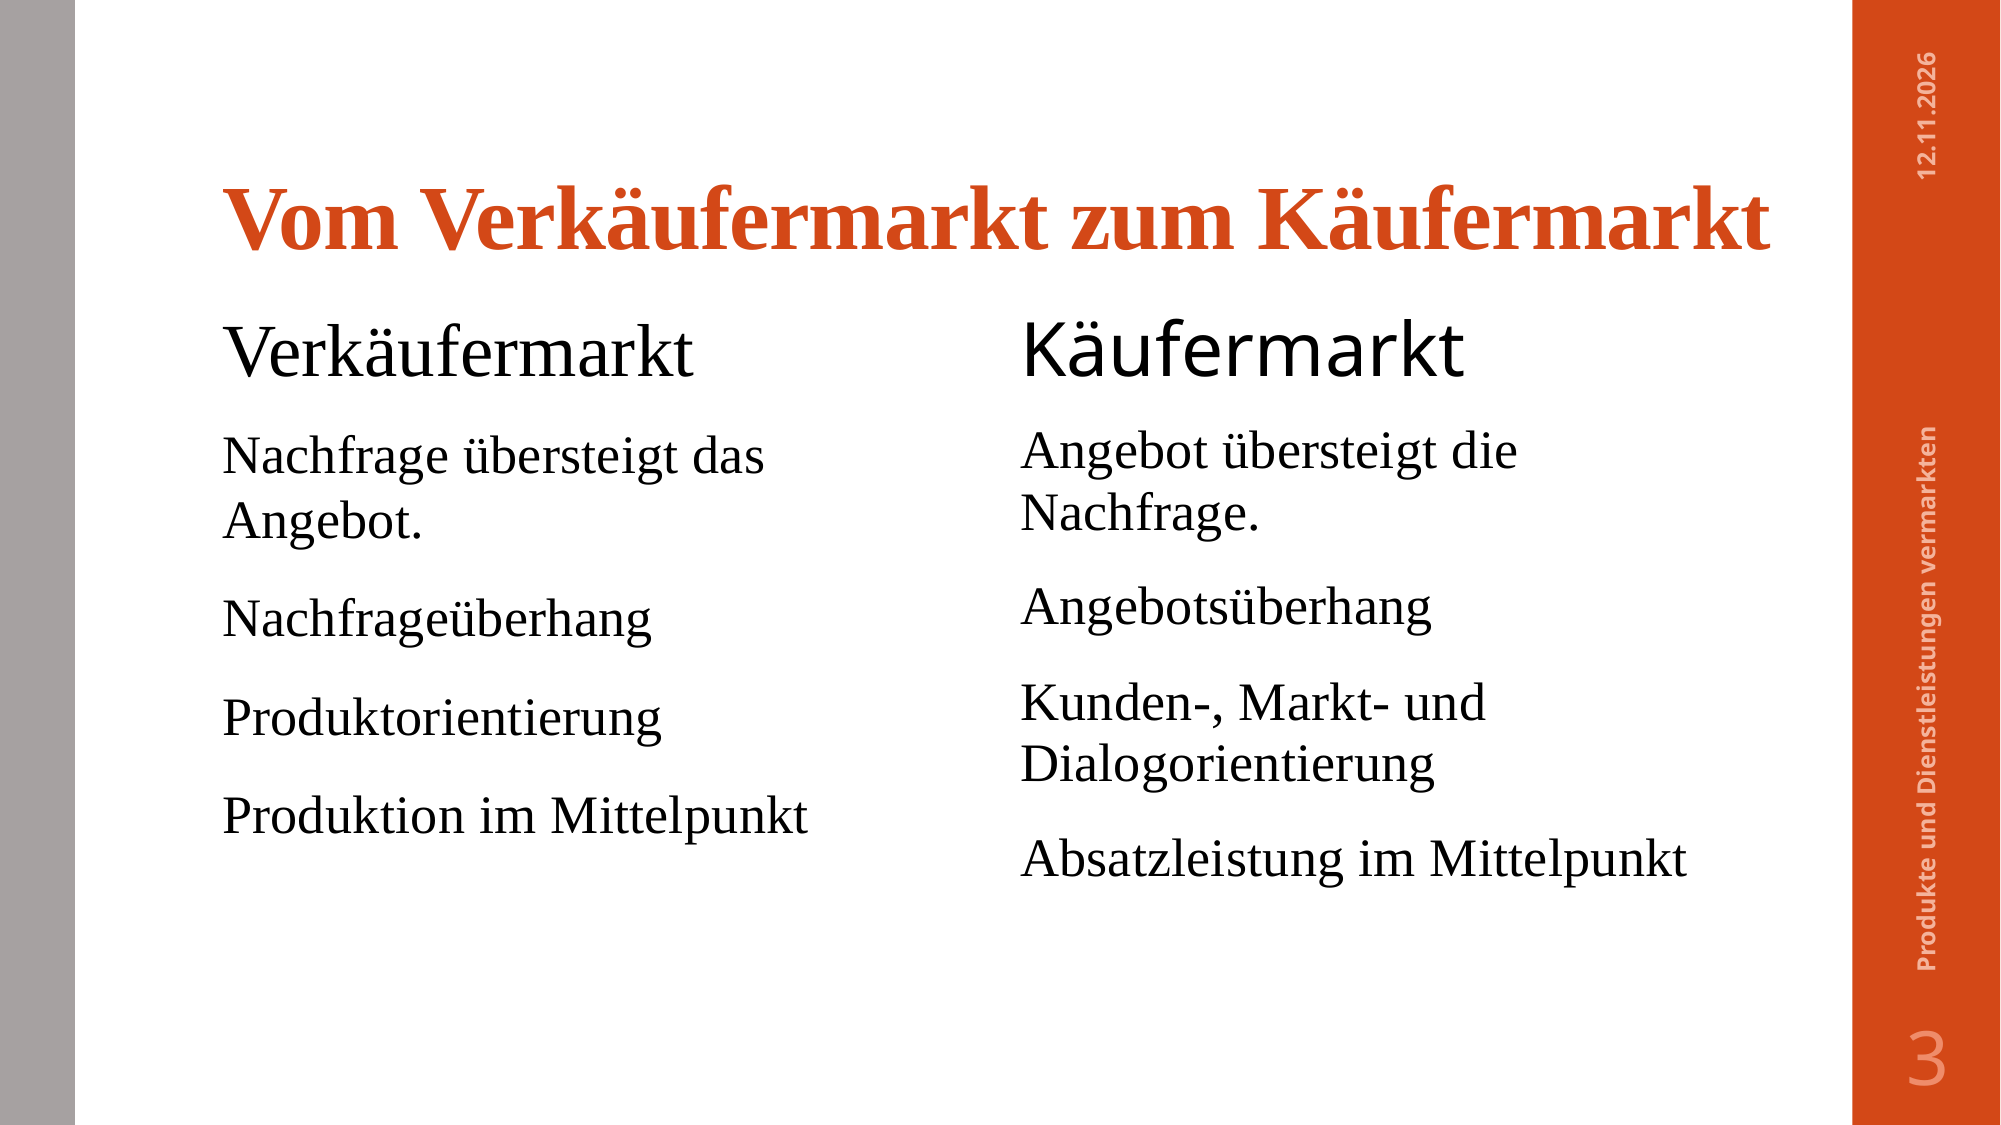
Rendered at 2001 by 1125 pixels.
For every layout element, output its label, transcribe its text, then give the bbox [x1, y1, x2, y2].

list Angebot übersteigt die Nachfrage. Angebotsüberhang Kunden-, Markt- und Dialogorientierung Absatzleistung im Mittelpunkt [1005, 411, 1740, 1013]
footer Produkte und Dienstleistungen vermarkten [1897, 400, 1958, 988]
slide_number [1897, 37, 1958, 351]
slide_number 3 [1852, 1012, 2000, 1110]
list Verkäufermarkt [206, 281, 942, 402]
list Nachfrage übersteigt das Angebot. Nachfrageüberhang Produktorientierung Produktion im Mittelpunkt [206, 411, 942, 1013]
title Vom Verkäufermarkt zum Käufermarkt [206, 48, 1797, 278]
list Käufermarkt [1005, 281, 1740, 402]
